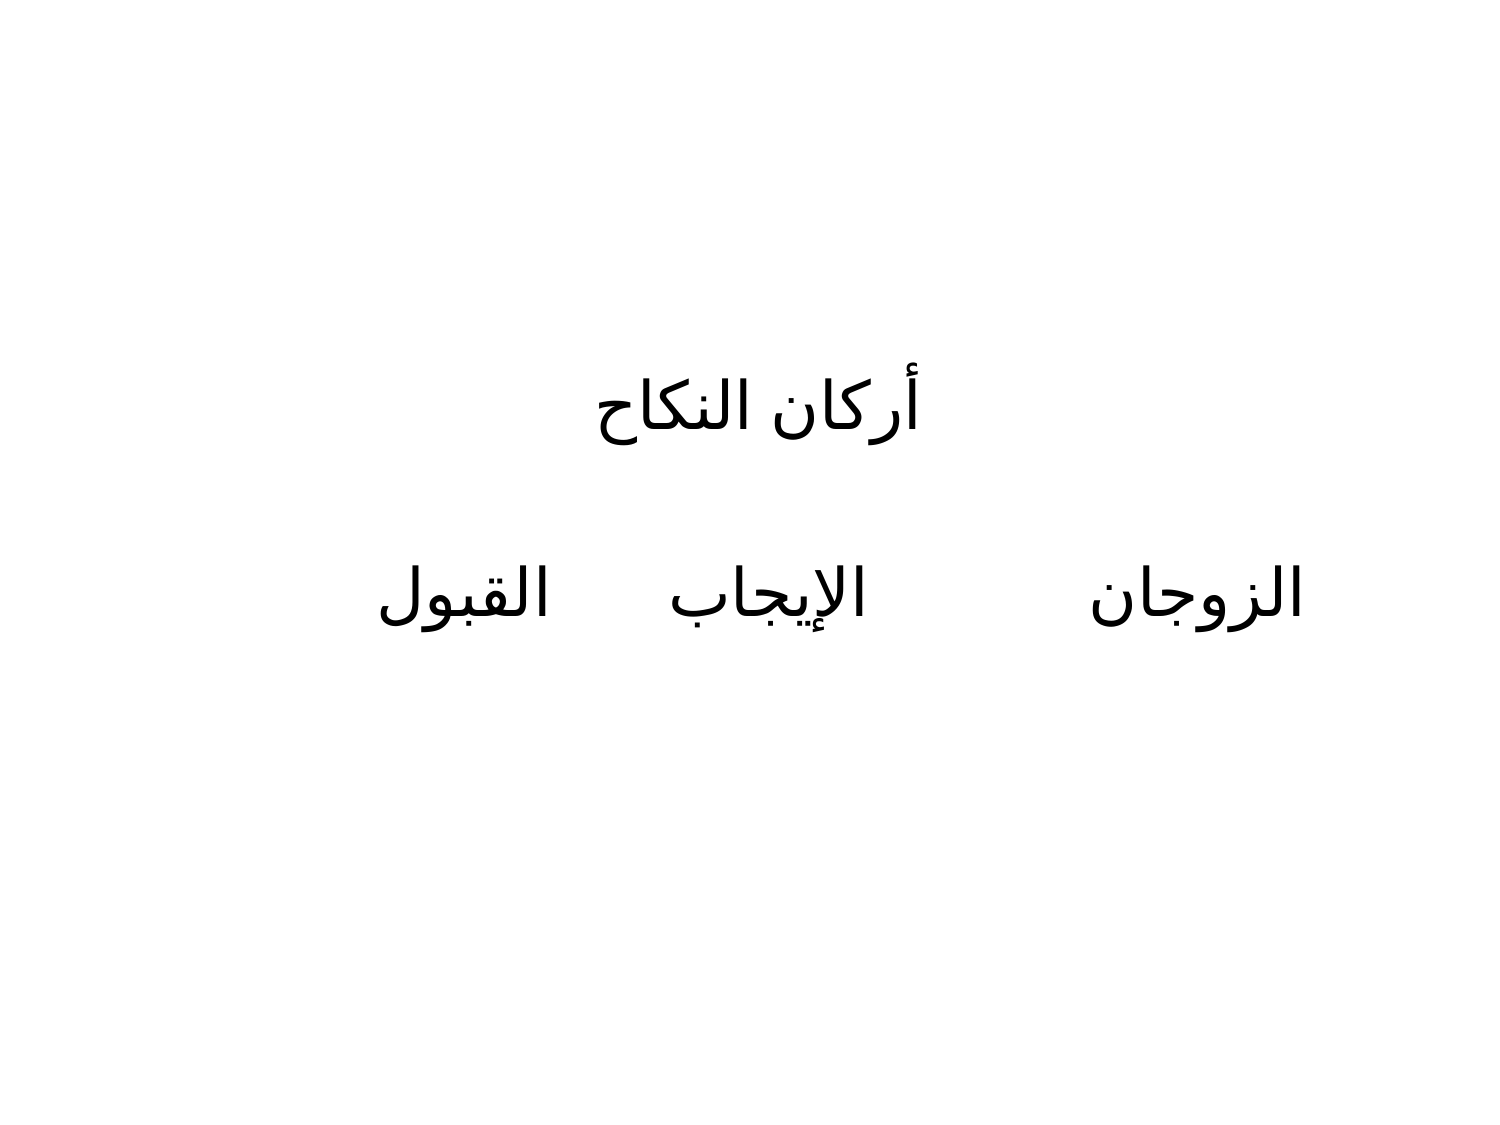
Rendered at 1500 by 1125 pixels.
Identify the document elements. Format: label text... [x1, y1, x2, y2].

list أركان النكاح الزوجان الإيجاب القبول [75, 262, 1425, 1005]
